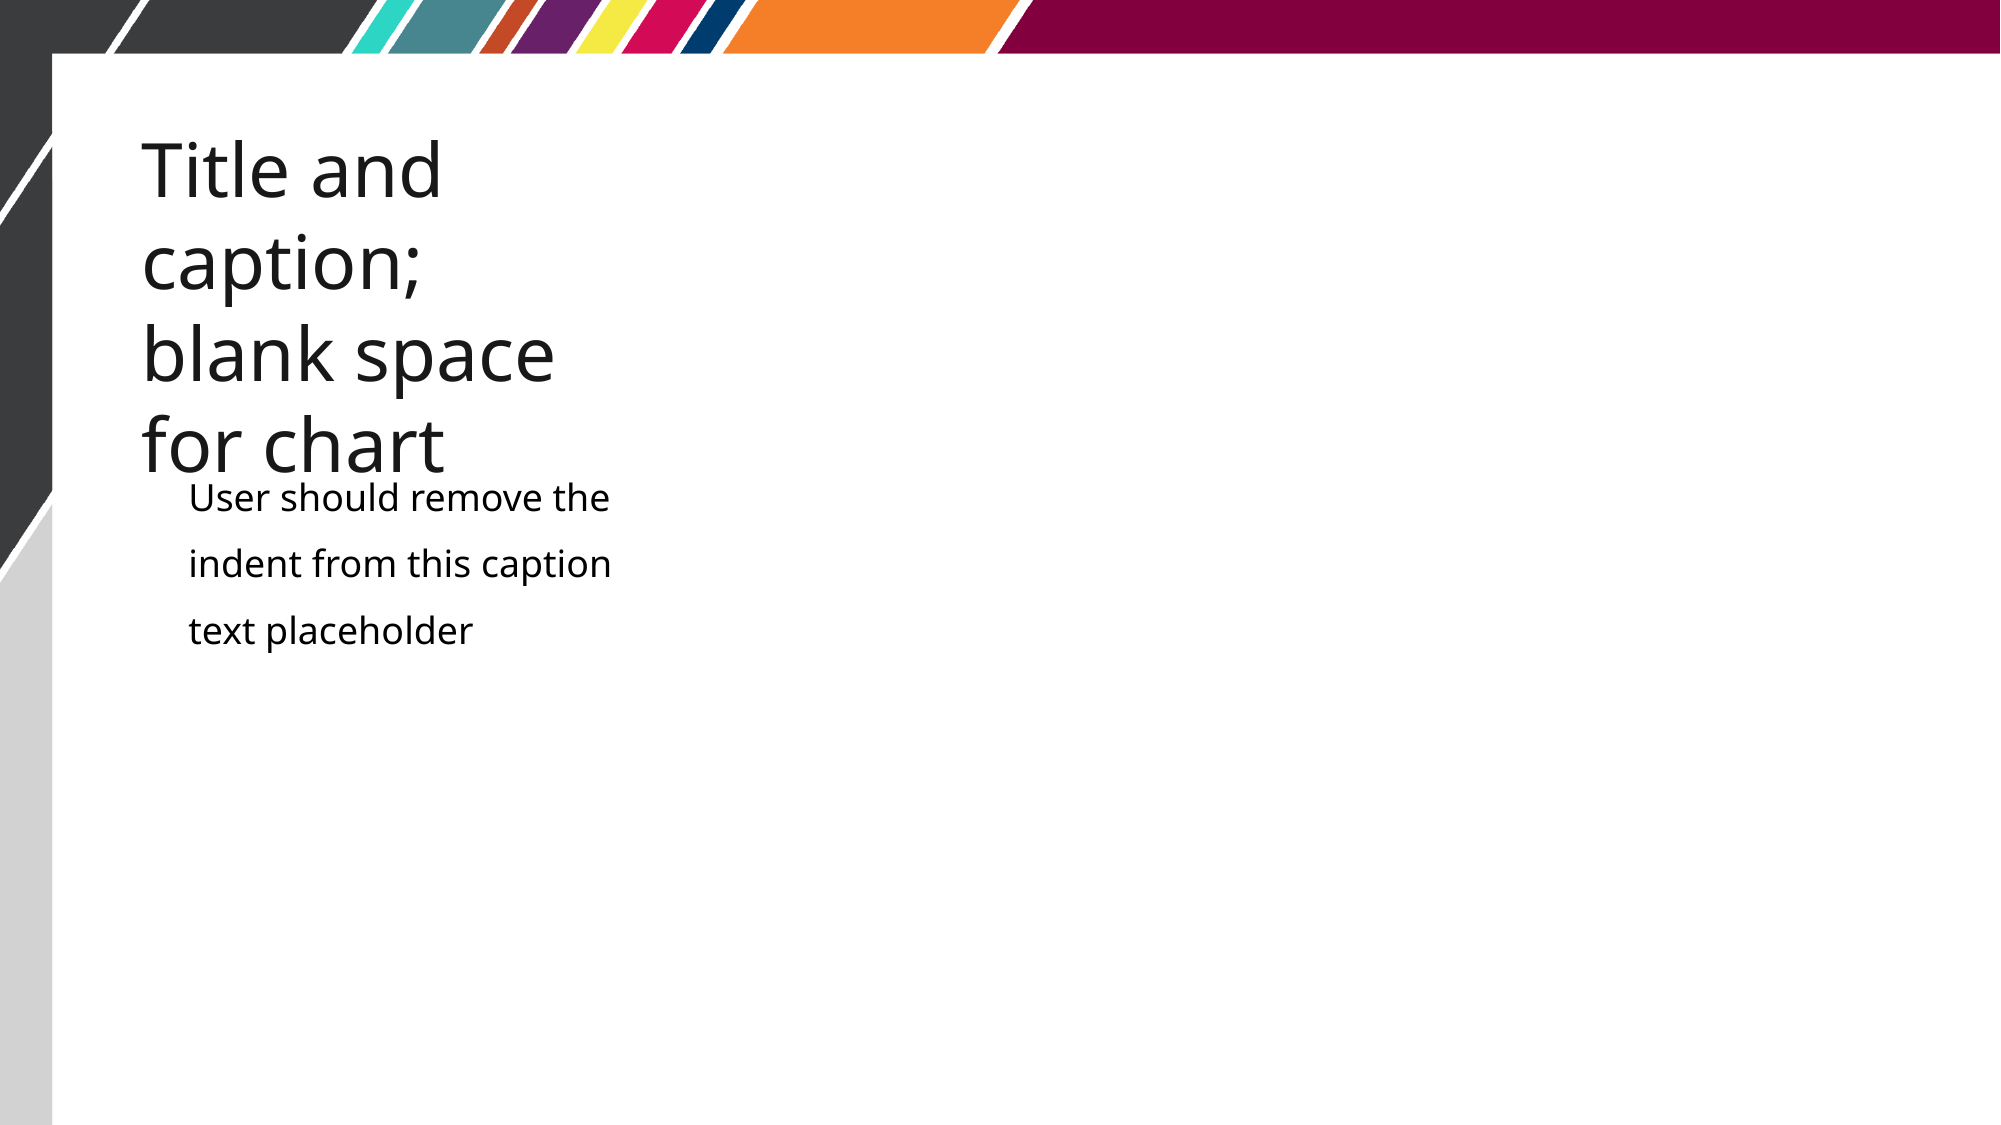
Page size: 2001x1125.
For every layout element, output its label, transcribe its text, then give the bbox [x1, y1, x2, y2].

title Title and caption; blank space for chart [141, 121, 637, 416]
picture [0, 0, 2000, 1125]
list User should remove the indent from this caption text placeholder [141, 451, 637, 1048]
